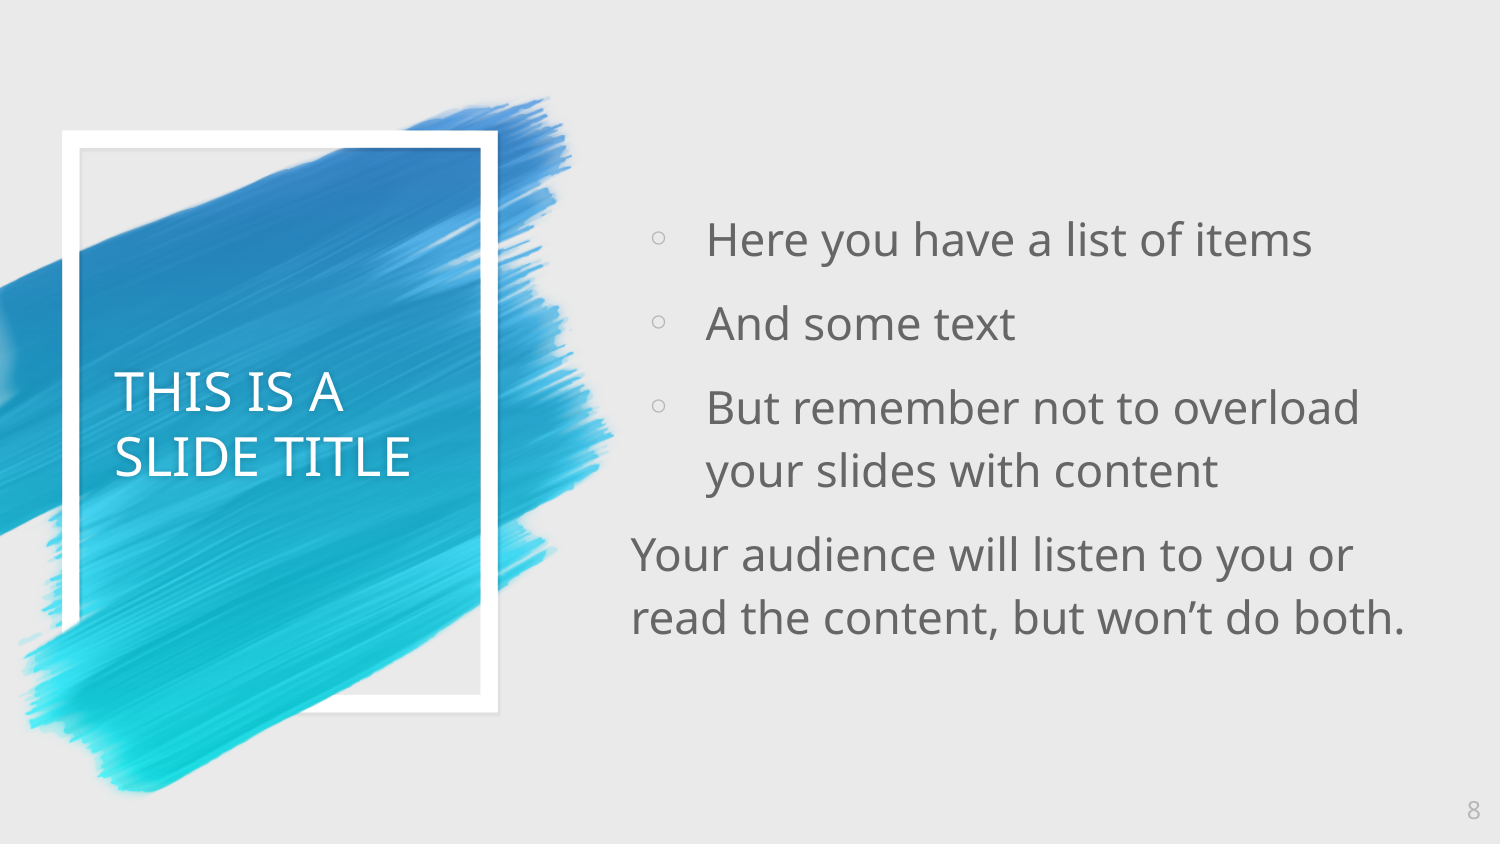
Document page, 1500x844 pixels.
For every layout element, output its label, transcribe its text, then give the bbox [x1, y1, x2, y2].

slide_number 8 [1391, 779, 1482, 844]
title THIS IS A SLIDE TITLE [114, 149, 447, 696]
picture [0, 0, 1500, 844]
list Here you have a list of items And some text But remember not to overload your slides with content Your audience will listen to you or read the content, but won’t do both. [630, 132, 1426, 715]
